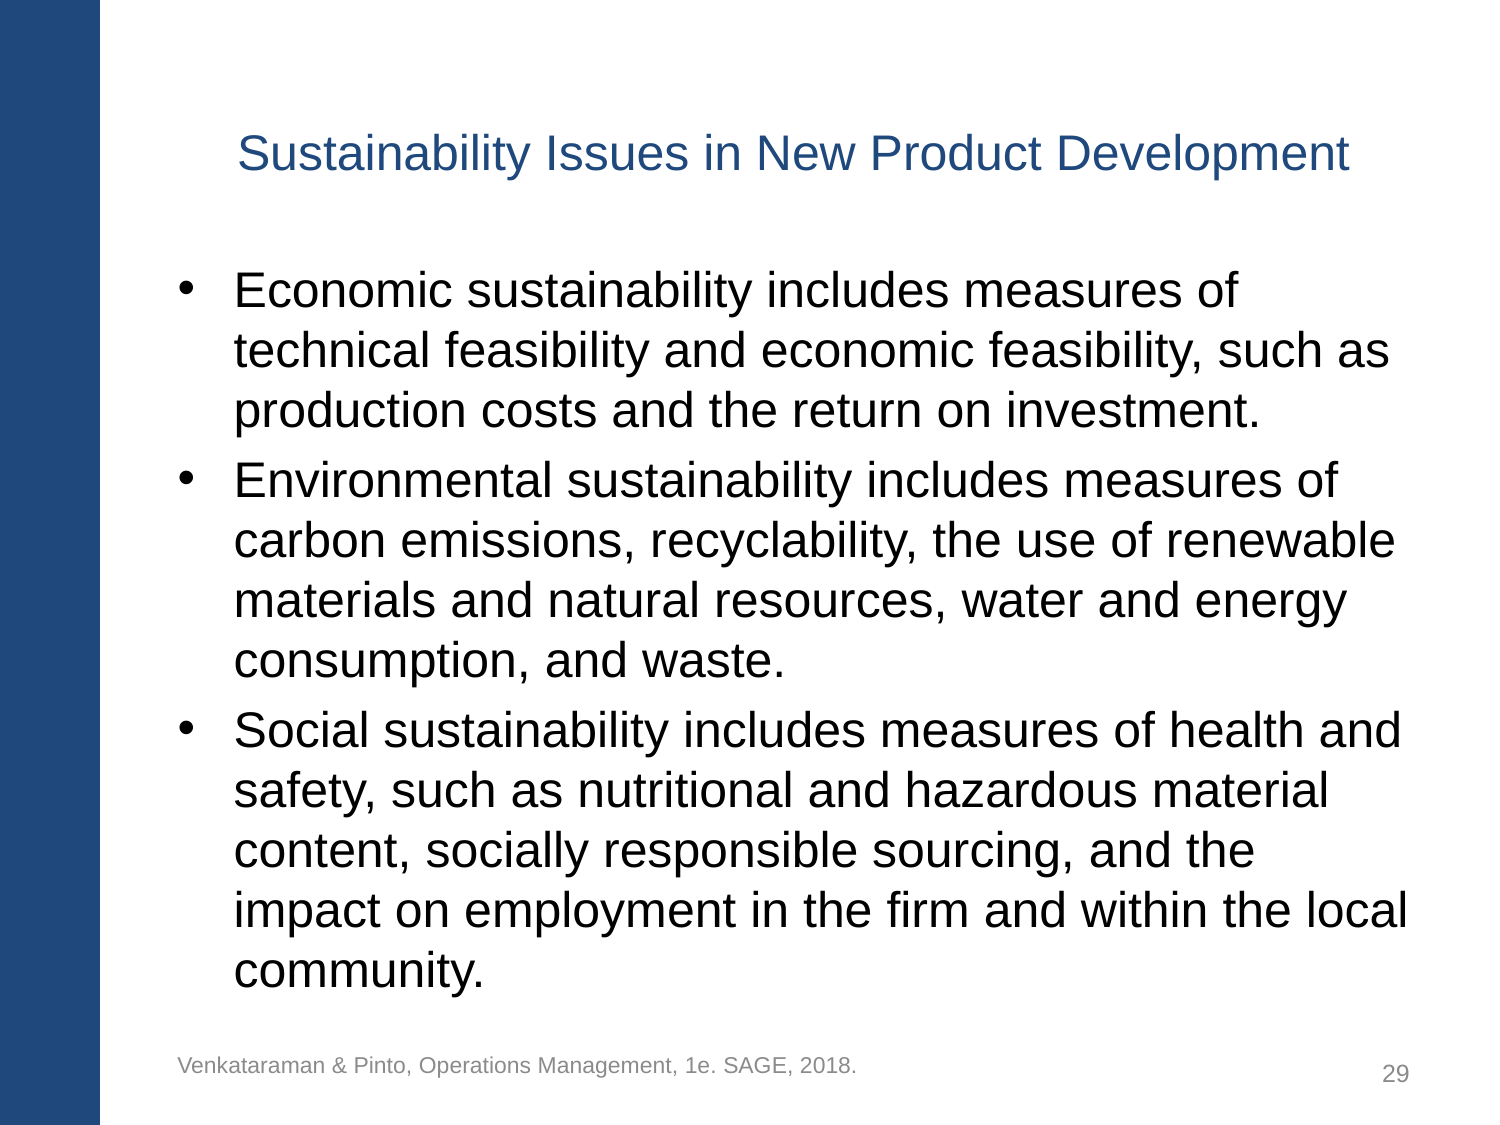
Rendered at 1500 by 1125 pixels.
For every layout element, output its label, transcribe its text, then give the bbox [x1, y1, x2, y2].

slide_number 29 [1350, 1042, 1425, 1103]
footer Venkataraman & Pinto, Operations Management, 1e. SAGE, 2018. [162, 1042, 1313, 1103]
list Economic sustainability includes measures of technical feasibility and economic feasibility, such as production costs and the return on investment. Environmental sustainability includes measures of carbon emissions, recyclability, the use of renewable materials and natural resources, water and energy consumption, and waste. Social sustainability includes measures of health and safety, such as nutritional and hazardous material content, socially responsible sourcing, and the impact on employment in the firm and within the local community. [162, 249, 1425, 1005]
title Sustainability Issues in New Product Development [162, 37, 1425, 249]
